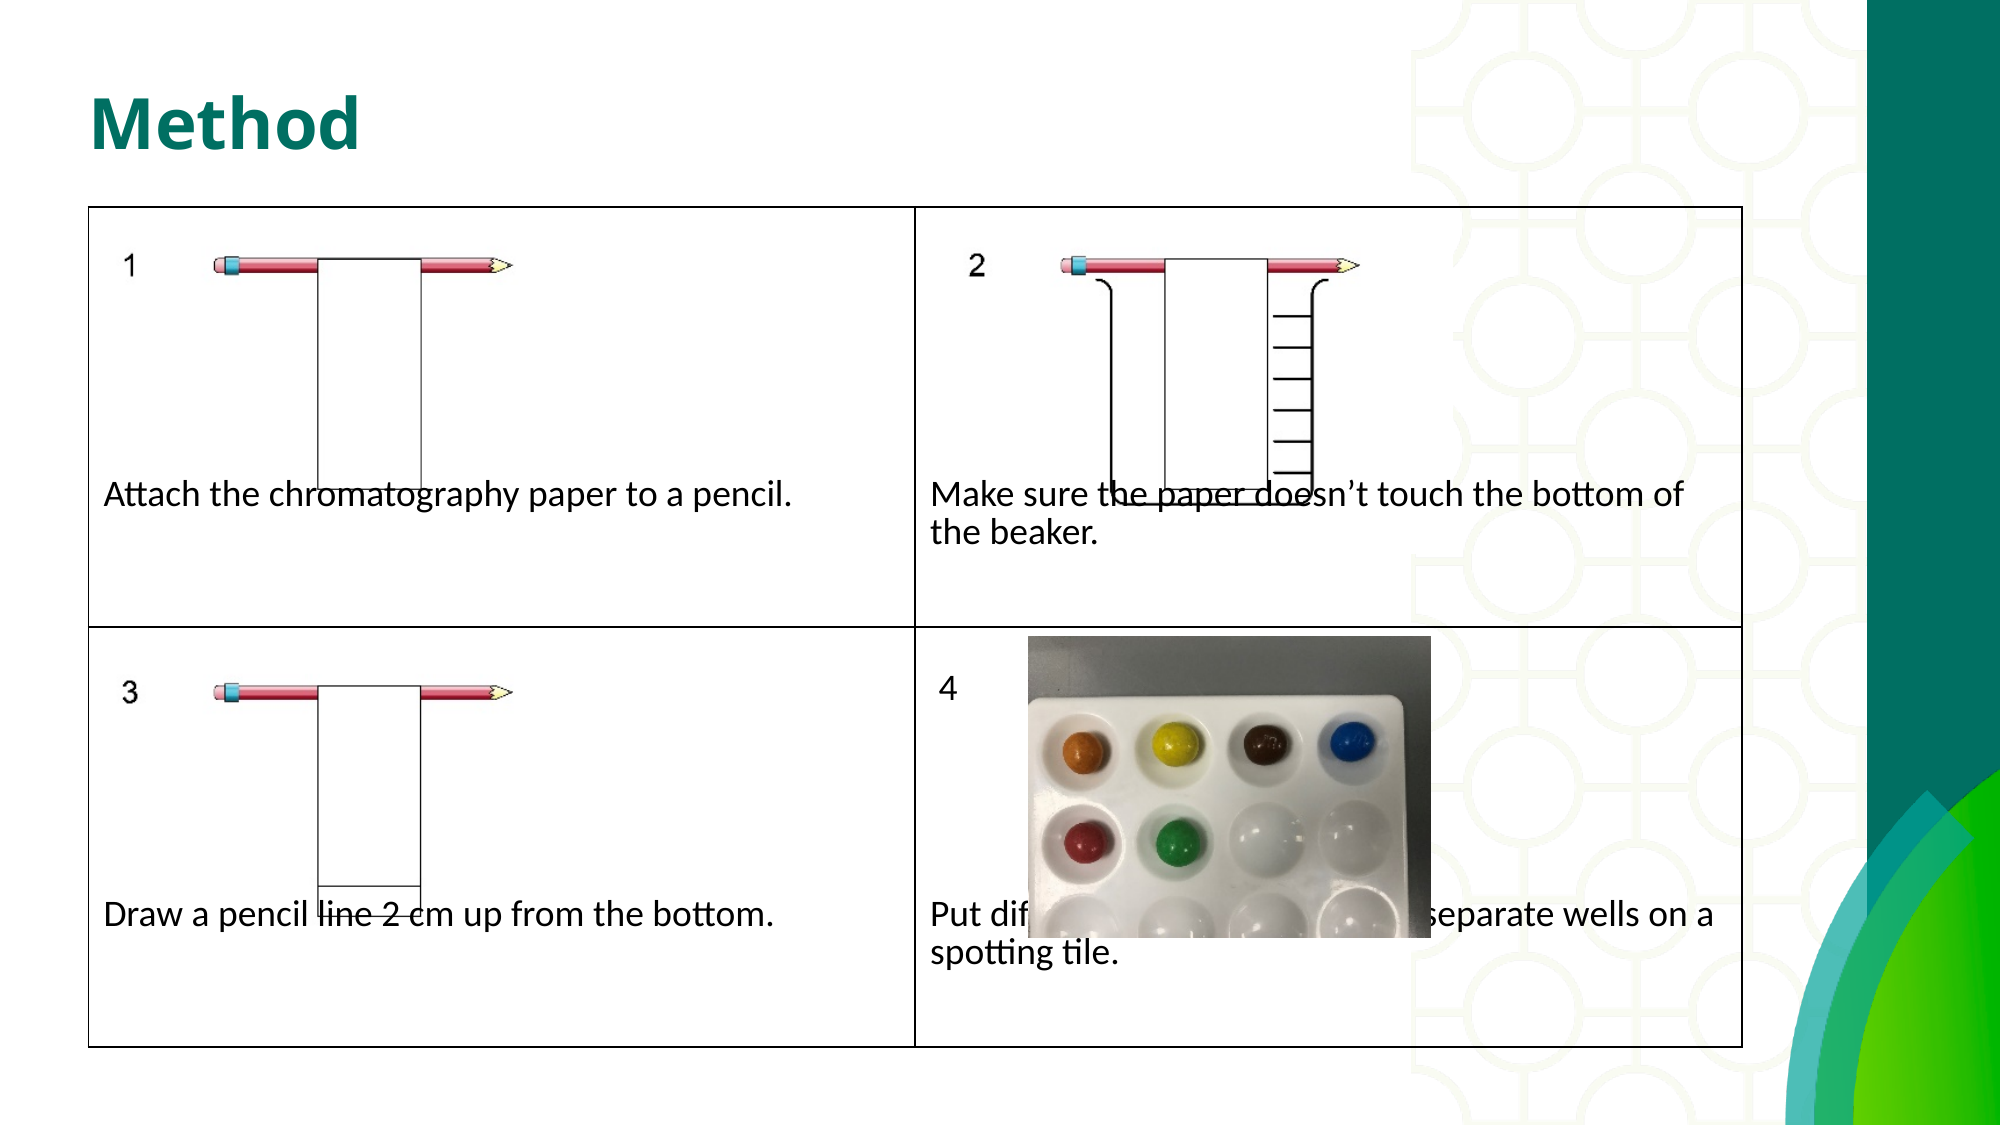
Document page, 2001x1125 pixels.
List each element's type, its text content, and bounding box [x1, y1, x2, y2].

picture [88, 636, 606, 981]
picture [1028, 636, 1431, 938]
picture [88, 209, 606, 554]
title Method [88, 88, 1743, 161]
table_header Make sure the paper doesn’t touch the bottom of the beaker. [916, 208, 1741, 626]
table_cell Draw a pencil line 2 cm up from the bottom. [89, 628, 914, 1046]
picture [935, 209, 1453, 554]
table_header Attach the chromatography paper to a pencil. [89, 208, 914, 626]
picture [1411, 0, 2001, 1125]
table_cell 4 Put different coloured sweets in separate wells on a spotting tile. [916, 628, 1741, 1046]
